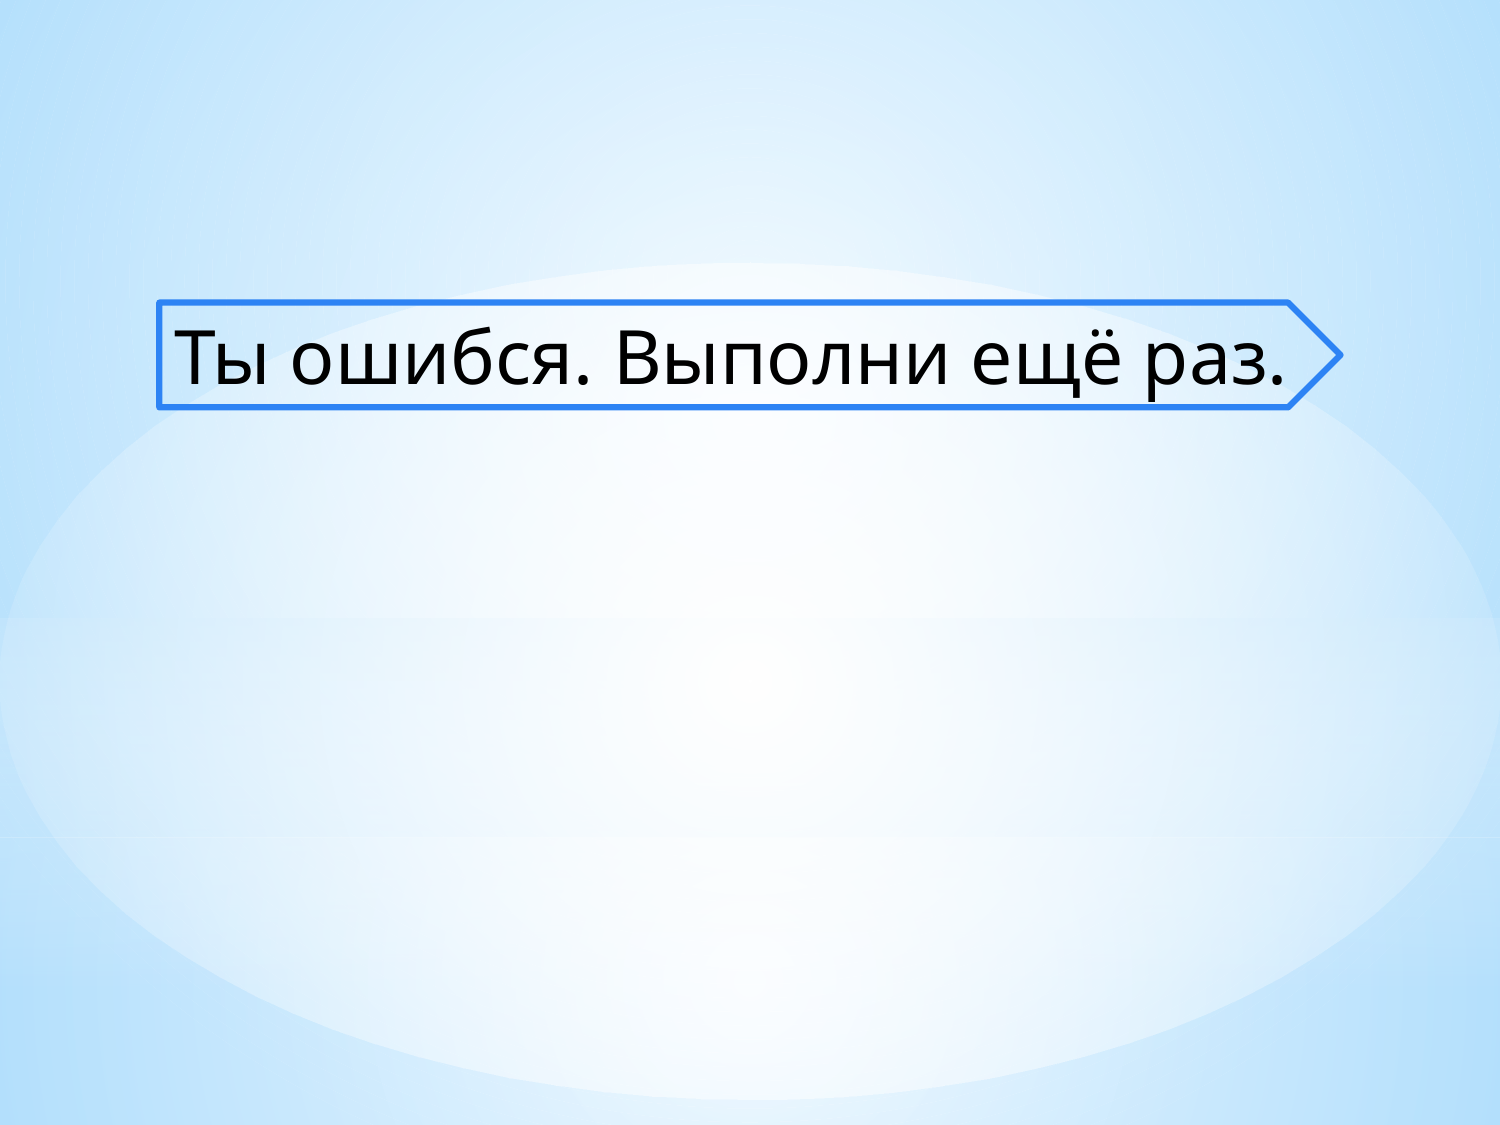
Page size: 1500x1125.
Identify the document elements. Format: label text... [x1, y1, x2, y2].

text_box Ты ошибся. Выполни ещё раз. [159, 302, 1341, 408]
